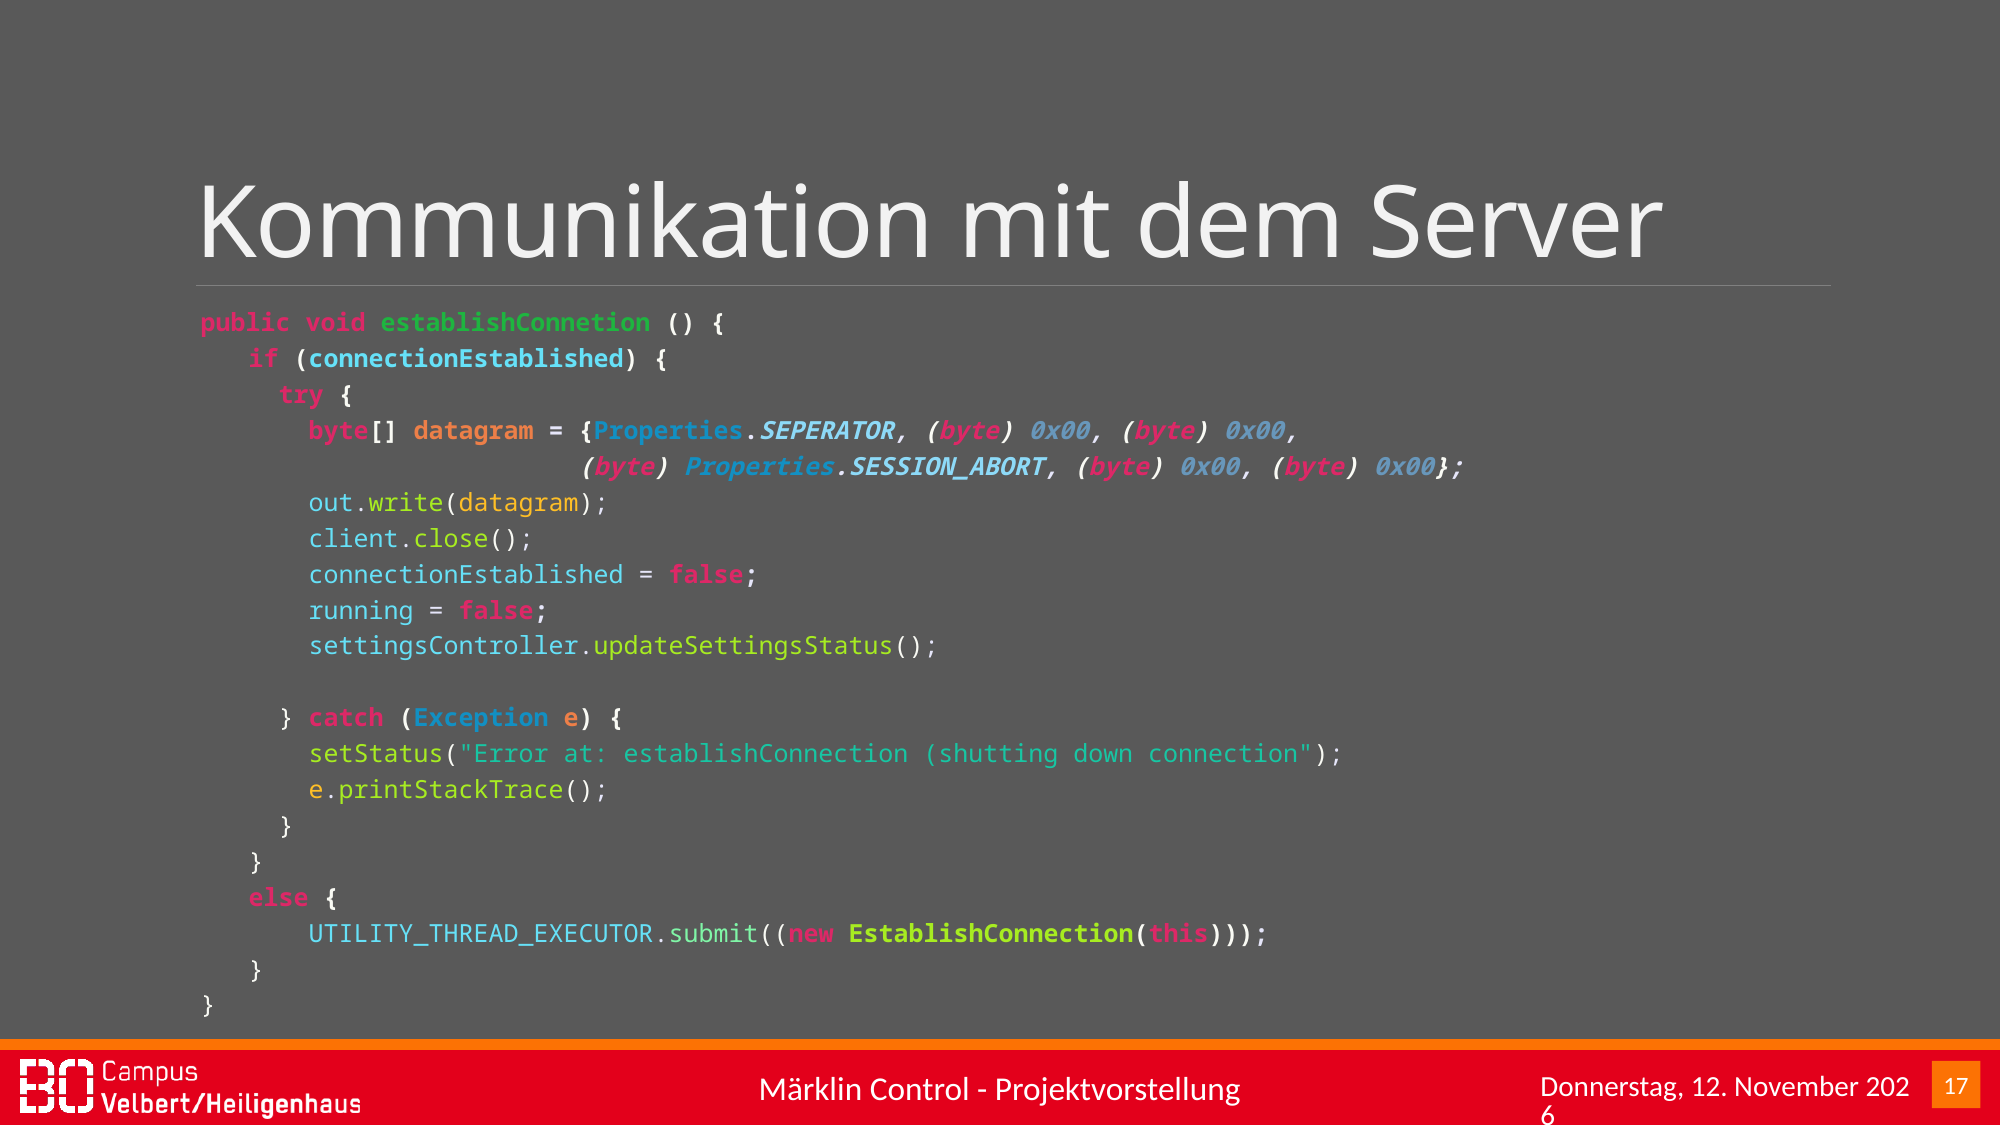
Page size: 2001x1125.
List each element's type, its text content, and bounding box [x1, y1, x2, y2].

picture [19, 1059, 94, 1113]
title Kommunikation mit dem Server [180, 47, 1830, 285]
slide_number 17 [1931, 1060, 1981, 1109]
picture [101, 1057, 365, 1120]
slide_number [1525, 1054, 1931, 1115]
list public void establishConnetion () { if (connectionEstablished) { try { byte[] datagram = {Properties.SEPERATOR, (byte) 0x00, (byte) 0x00, (byte) Properties.SESSION_ABORT, (byte) 0x00, (byte) 0x00}; out.write(datagram); client.close(); connectionEstablished = false; running = false; settingsController.updateSettingsStatus(); } catch (Exception e) { setStatus("Error at: establishConnection (shutting down connection"); e.printStackTrace(); } } else { UTILITY_THREAD_EXECUTOR.submit((new EstablishConnection(this))); } } [200, 293, 1851, 1032]
